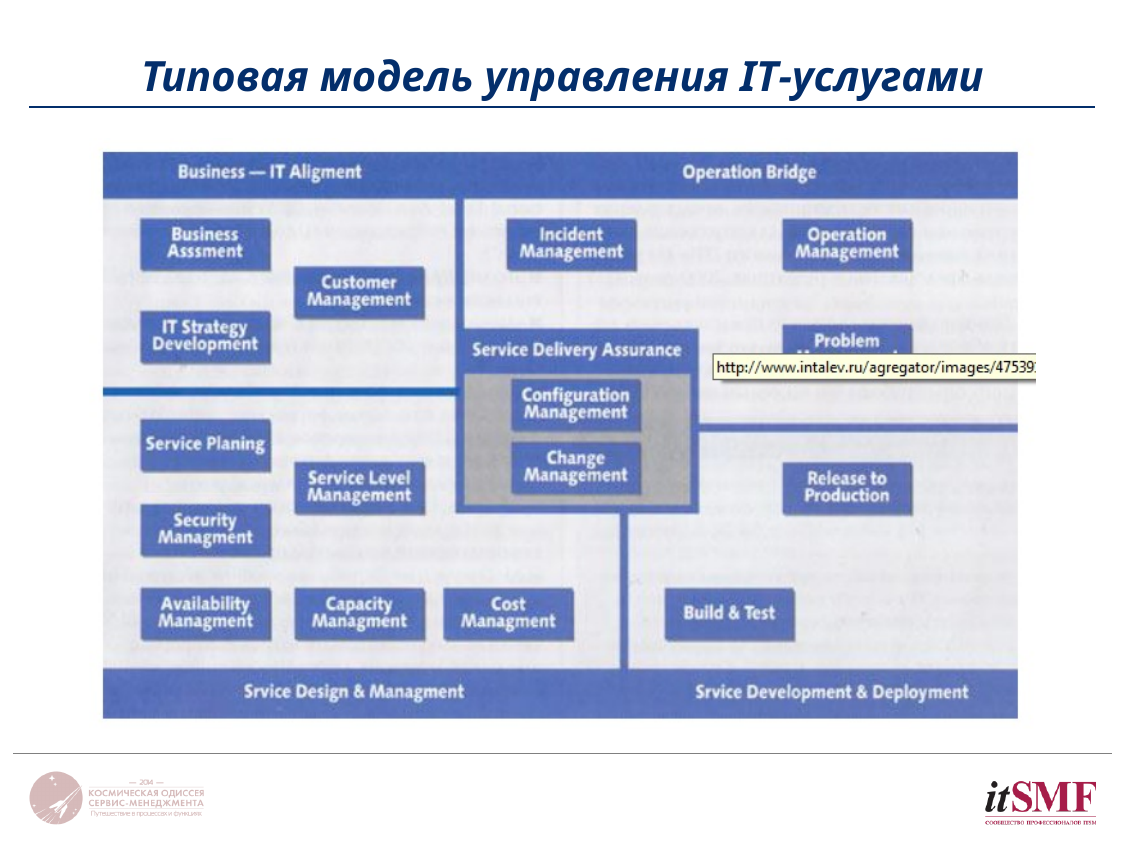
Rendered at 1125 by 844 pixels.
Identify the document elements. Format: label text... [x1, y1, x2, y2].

title Типовая модель управления IT-услугами [29, 33, 1096, 115]
picture [985, 781, 1096, 825]
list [89, 138, 1036, 730]
